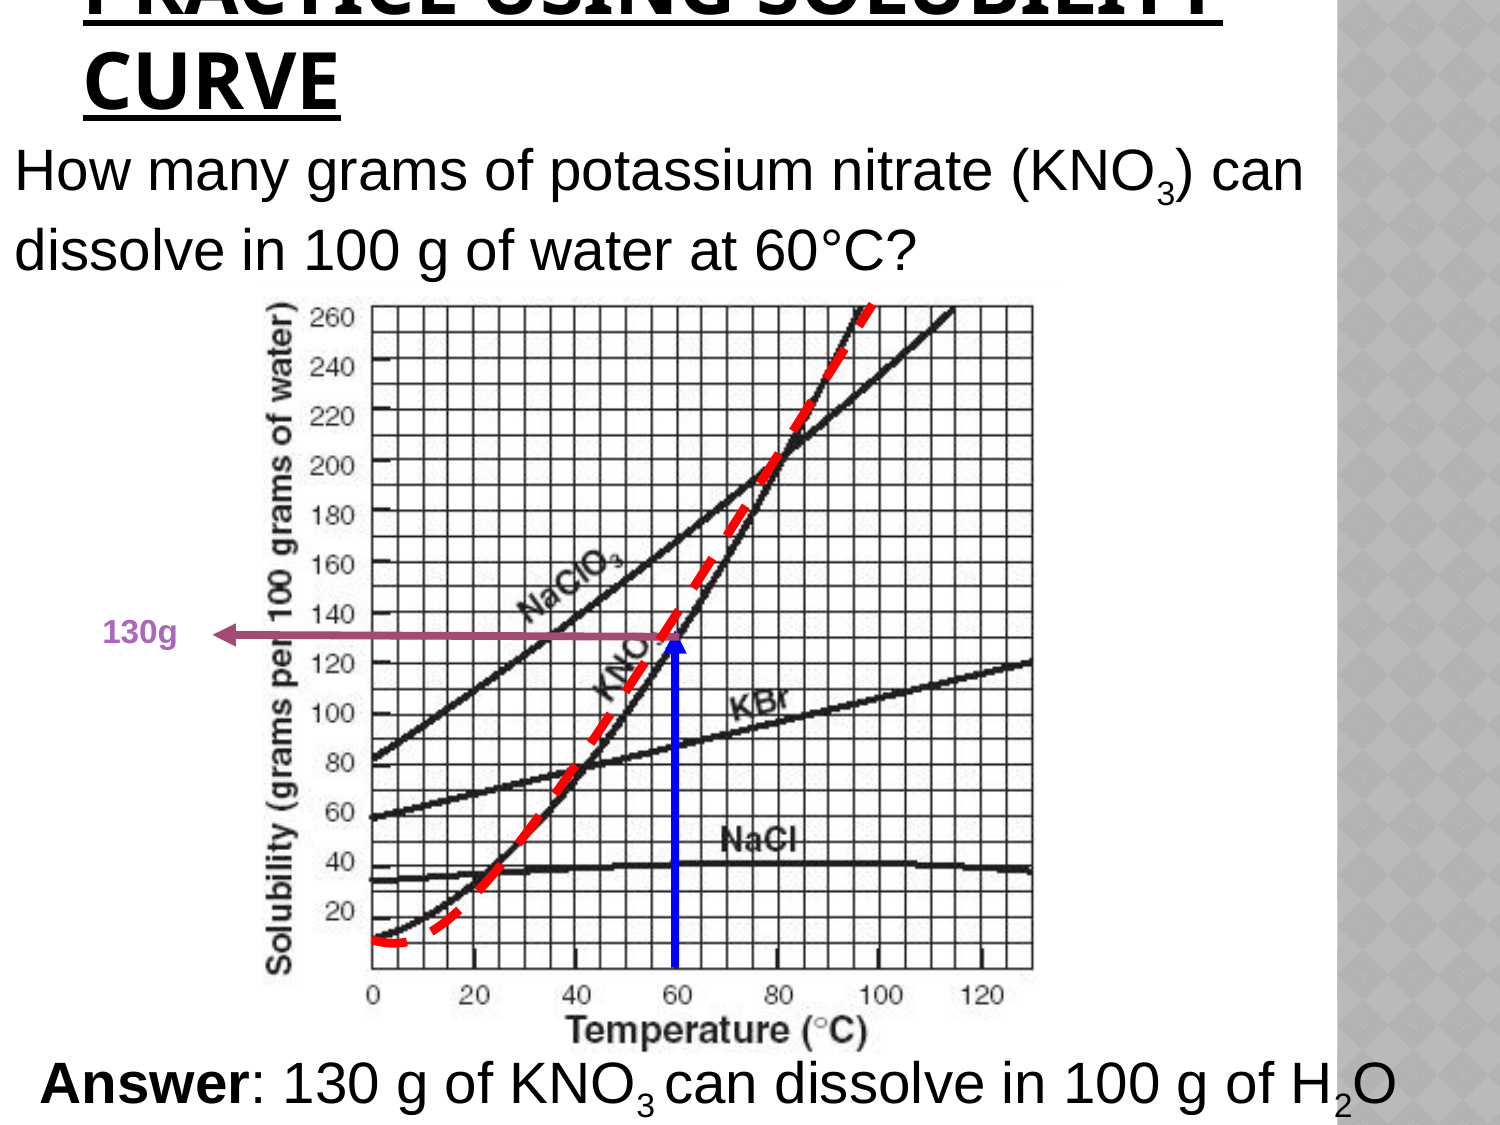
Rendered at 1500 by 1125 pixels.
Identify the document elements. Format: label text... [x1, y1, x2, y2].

title Practice Using Solubility Curve [75, 0, 1425, 124]
text_box 130g [87, 602, 213, 658]
text_box Answer: 130 g of KNO3 can dissolve in 100 g of H2O [24, 1037, 1500, 1125]
text_box [213, 628, 256, 642]
text_box How many grams of potassium nitrate (KNO3) can dissolve in 100 g of water at 60°C? [0, 124, 1500, 290]
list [262, 279, 1063, 1063]
